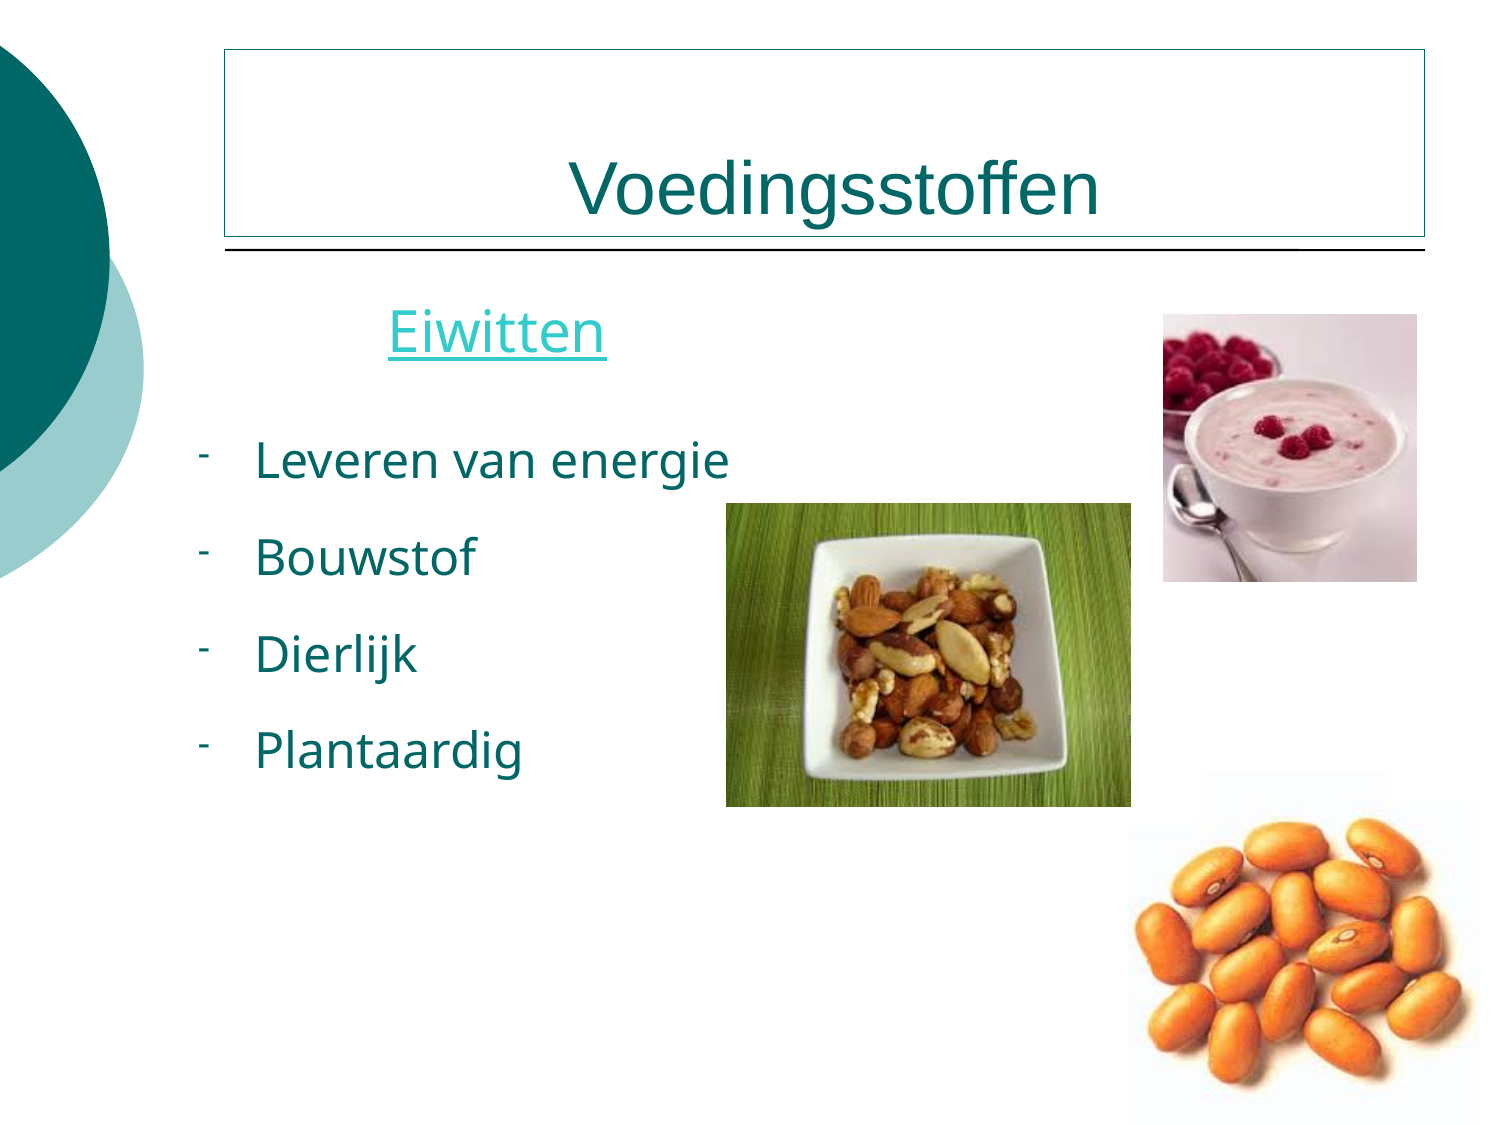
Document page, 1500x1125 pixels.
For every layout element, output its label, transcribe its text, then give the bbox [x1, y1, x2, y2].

picture [726, 503, 1480, 1125]
list Eiwitten Leveren van energie Bouwstof Dierlijk Plantaardig [183, 299, 812, 988]
title Voedingsstoffen [224, 49, 1425, 237]
picture [1163, 314, 1417, 582]
